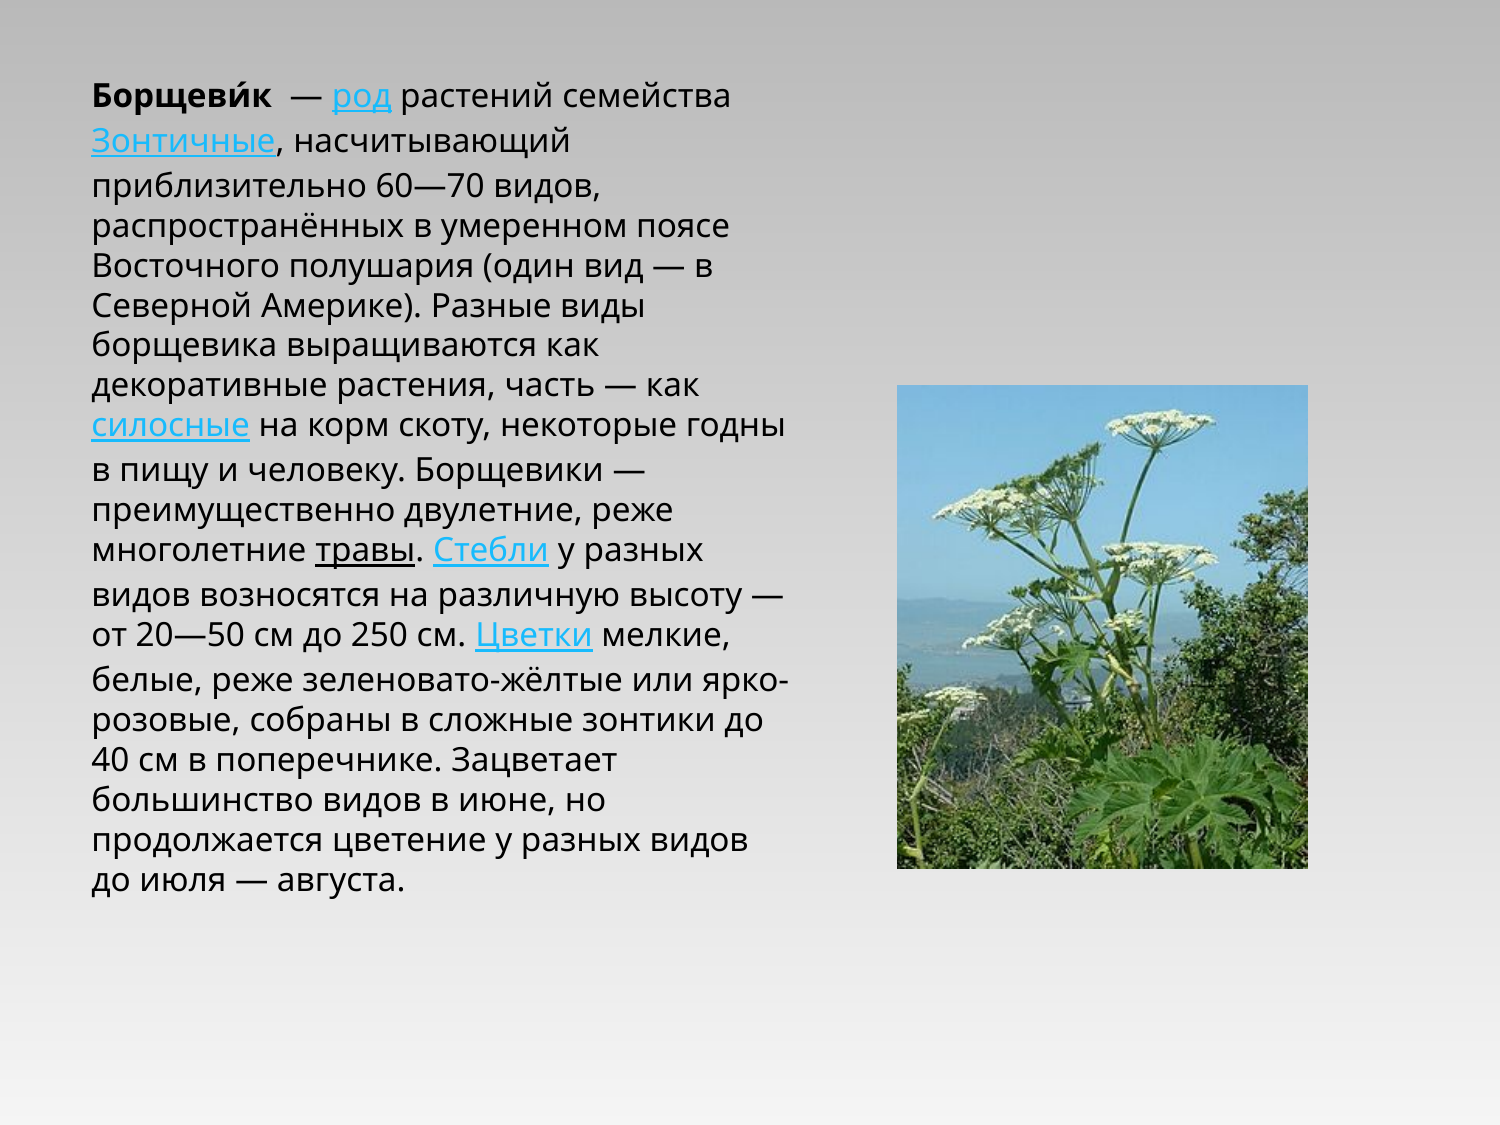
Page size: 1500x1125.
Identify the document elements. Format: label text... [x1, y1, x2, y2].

list Борщеви́к — род растений семейства Зонтичные, насчитывающий приблизительно 60—70 видов, распространённых в умеренном поясе Восточного полушария (один вид — в Северной Америке). Разные виды борщевика выращиваются как декоративные растения, часть — как силосные на корм скоту, некоторые годны в пищу и человеку. Борщевики — преимущественно двулетние, реже многолетние травы. Стебли у разных видов возносятся на различную высоту — от 20—50 см до 250 см. Цветки мелкие, белые, реже зеленовато-жёлтые или ярко-розовые, собраны в сложные зонтики до 40 см в поперечнике. Зацветает большинство видов в июне, но продолжается цветение у разных видов до июля — августа. [76, 66, 809, 1041]
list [896, 385, 1309, 869]
